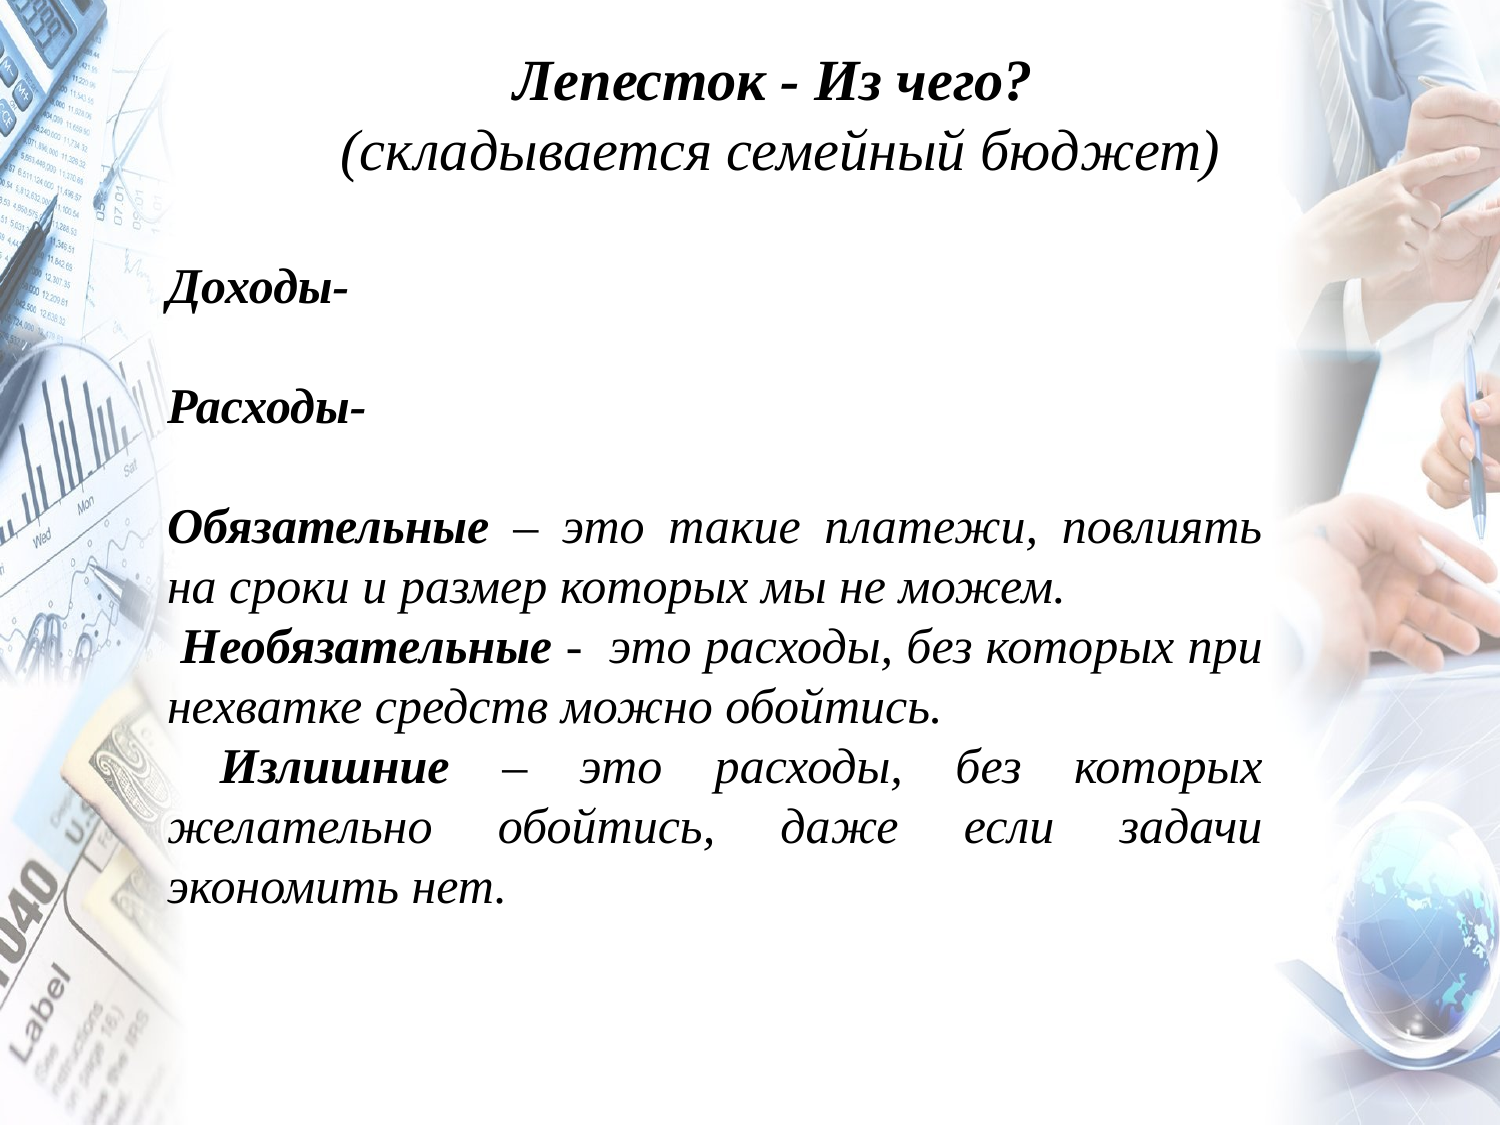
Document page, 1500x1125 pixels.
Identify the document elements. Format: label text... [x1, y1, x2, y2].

text_box Доходы- Расходы- Обязательные – это такие платежи, повлиять на сроки и размер которых мы не можем. Необязательные - это расходы, без которых при нехватке средств можно обойтись. Излишние – это расходы, без которых желательно обойтись, даже если задачи экономить нет. [152, 246, 1278, 966]
picture [0, 0, 1500, 1125]
text_box Лепесток - Из чего? (складывается семейный бюджет) [234, 35, 1313, 235]
